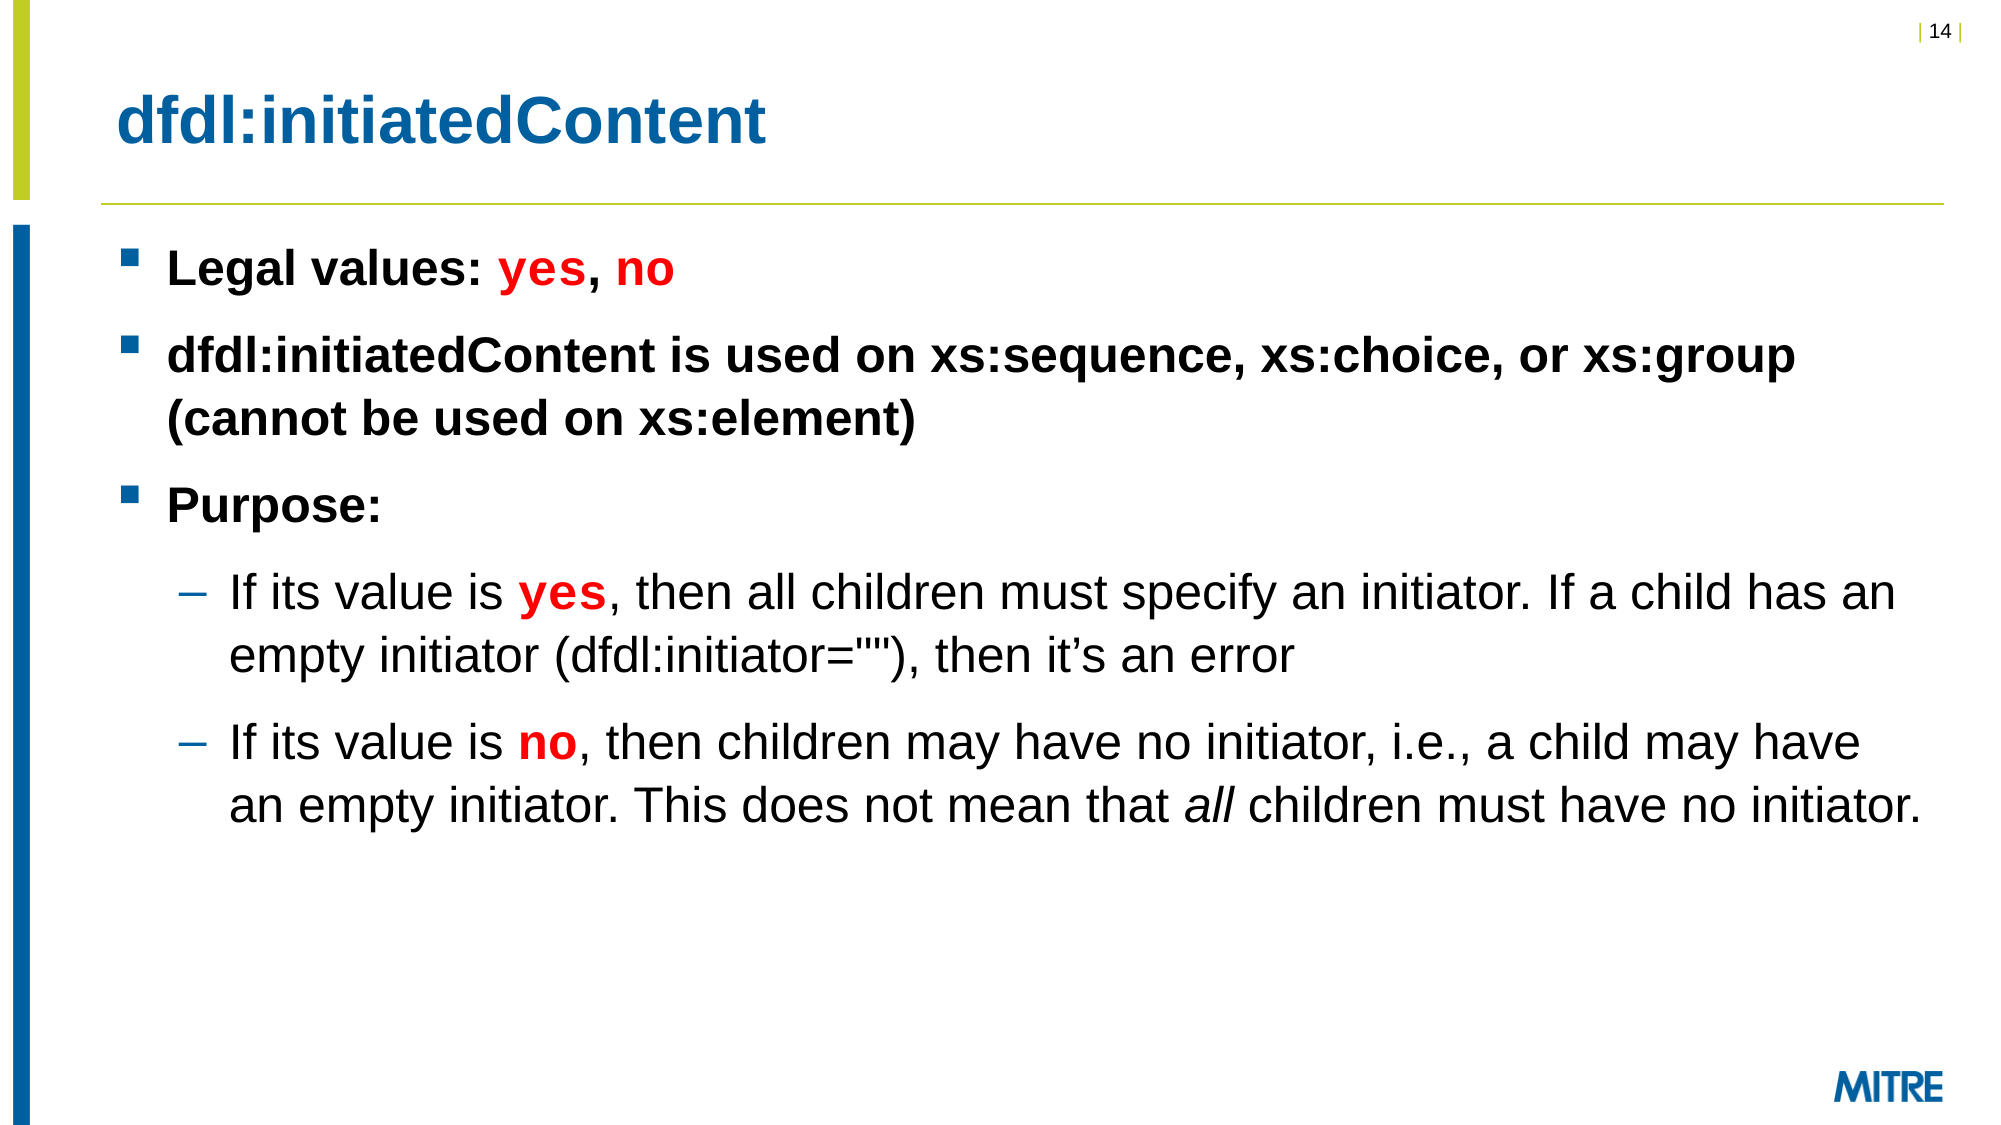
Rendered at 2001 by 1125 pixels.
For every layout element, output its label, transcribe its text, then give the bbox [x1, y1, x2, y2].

title dfdl:initiatedContent [101, 60, 1945, 184]
list Legal values: yes, no dfdl:initiatedContent is used on xs:sequence, xs:choice, or xs:group (cannot be used on xs:element) Purpose: If its value is yes, then all children must specify an initiator. If a child has an empty initiator (dfdl:initiator=""), then it’s an error If its value is no, then children may have no initiator, i.e., a child may have an empty initiator. This does not mean that all children must have no initiator. [101, 224, 1945, 1012]
picture [1834, 1068, 1945, 1109]
